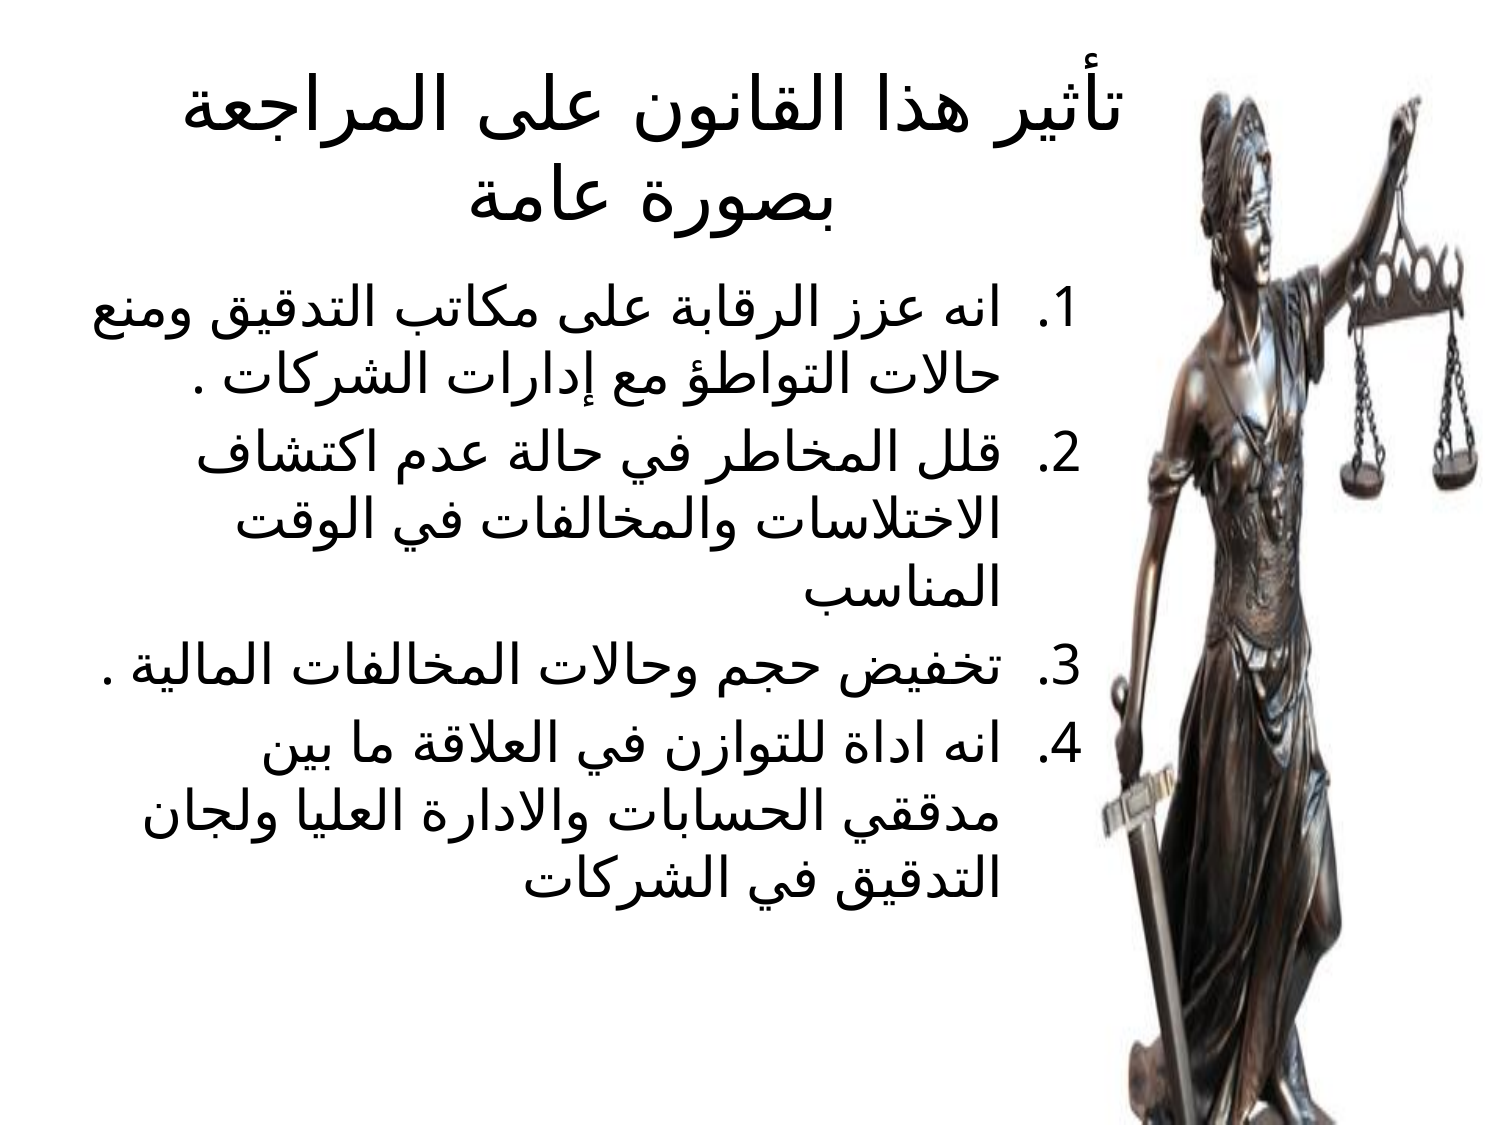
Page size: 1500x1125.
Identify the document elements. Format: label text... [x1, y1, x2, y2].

picture [1082, 0, 1500, 1125]
list انه عزز الرقابة على مكاتب التدقيق ومنع حالات التواطؤ مع إدارات الشركات . قلل المخاطر في حالة عدم اكتشاف الاختلاسات والمخالفات في الوقت المناسب تخفيض حجم وحالات المخالفات المالية . انه اداة للتوازن في العلاقة ما بين مدققي الحسابات والادارة العليا ولجان التدقيق في الشركات [75, 262, 1077, 1055]
title تأثير هذا القانون على المراجعة بصورة عامة [75, 45, 1077, 247]
